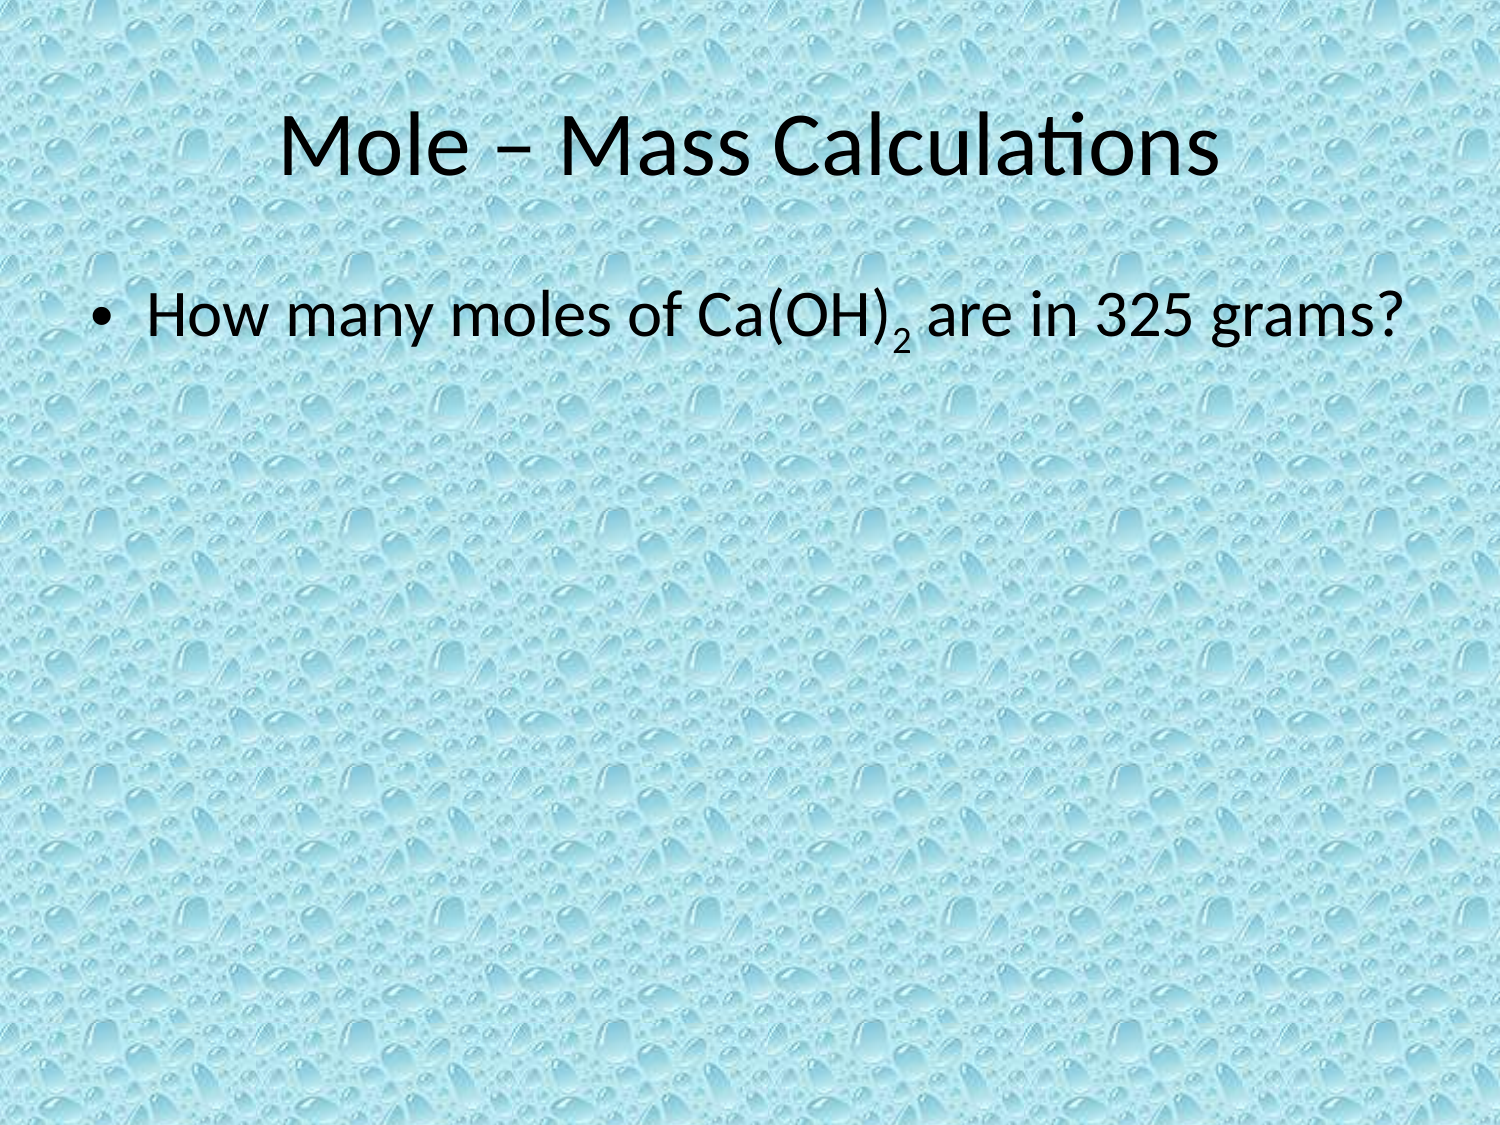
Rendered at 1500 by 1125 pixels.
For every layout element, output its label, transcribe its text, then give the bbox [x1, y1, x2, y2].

list How many moles of Ca(OH)2 are in 325 grams? [75, 262, 1425, 1005]
picture [0, 0, 1500, 1125]
title Mole – Mass Calculations [75, 45, 1425, 233]
